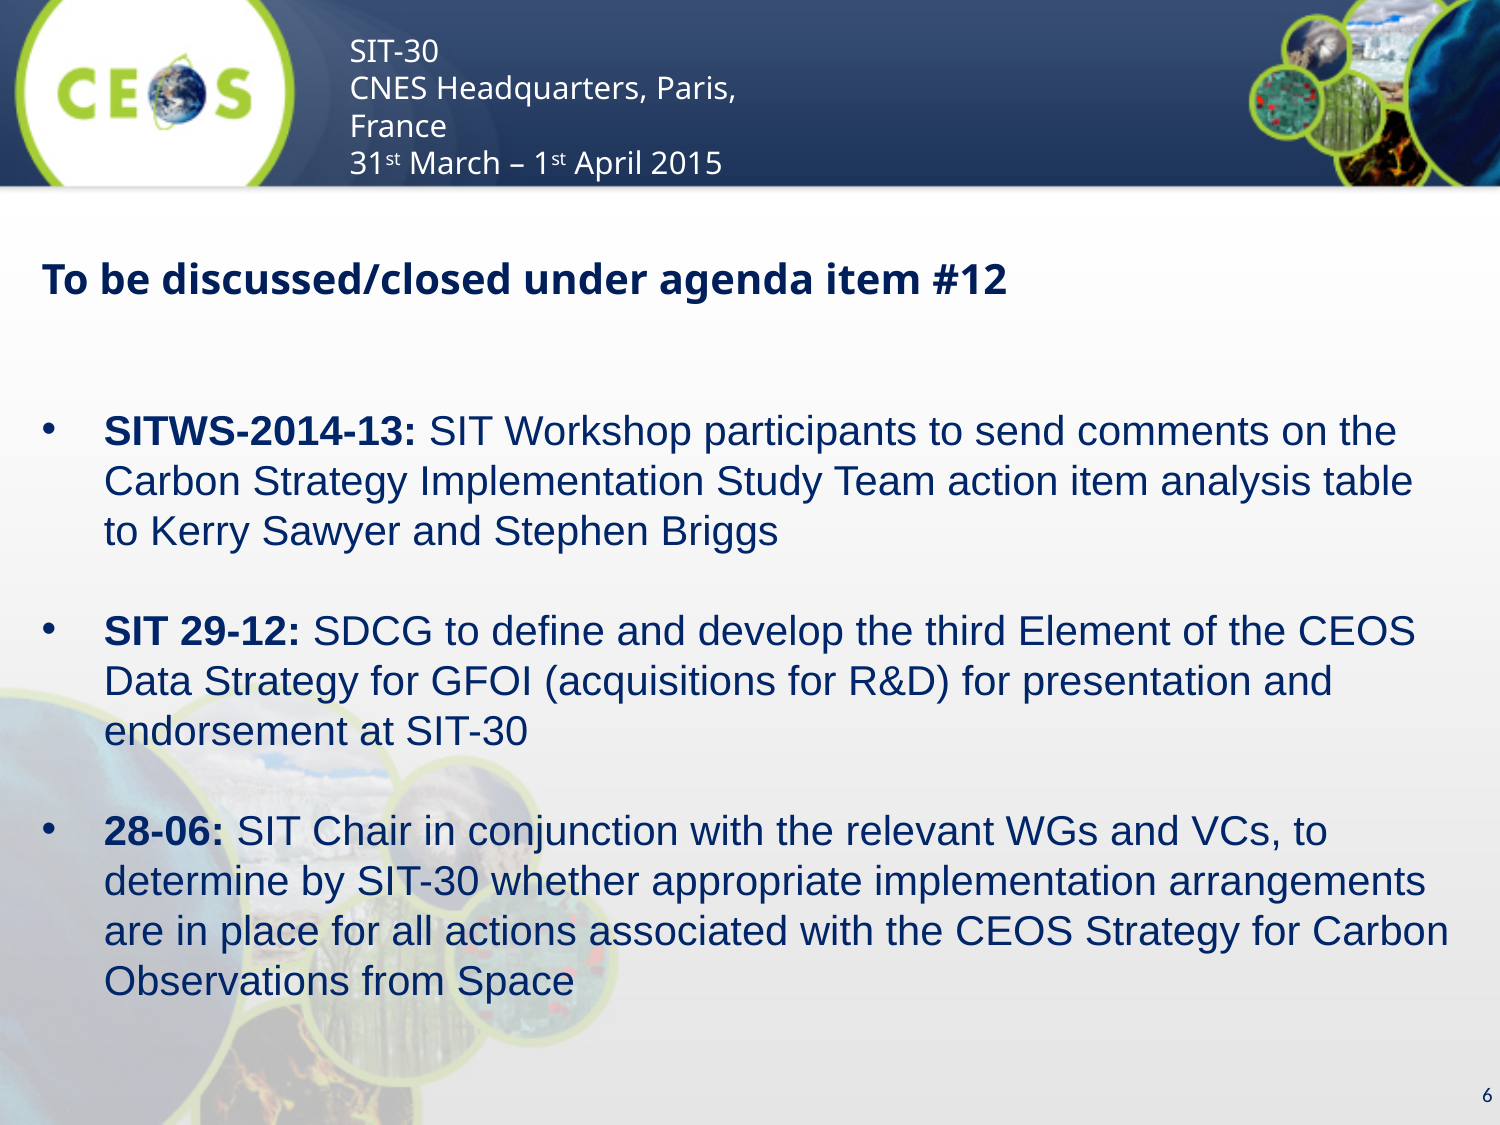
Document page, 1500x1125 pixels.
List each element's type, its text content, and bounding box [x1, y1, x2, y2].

text_box To be discussed/closed under agenda item #12 SITWS-2014-13: SIT Workshop participants to send comments on the Carbon Strategy Implementation Study Team action item analysis table to Kerry Sawyer and Stephen Briggs SIT 29-12: SDCG to define and develop the third Element of the CEOS Data Strategy for GFOI (acquisitions for R&D) for presentation and endorsement at SIT-30 28-06: SIT Chair in conjunction with the relevant WGs and VCs, to determine by SIT-30 whether appropriate implementation arrangements are in place for all actions associated with the CEOS Strategy for Carbon Observations from Space [34, 246, 1463, 1012]
picture [0, 0, 1500, 1125]
slide_number 6 [1186, 1073, 1500, 1117]
